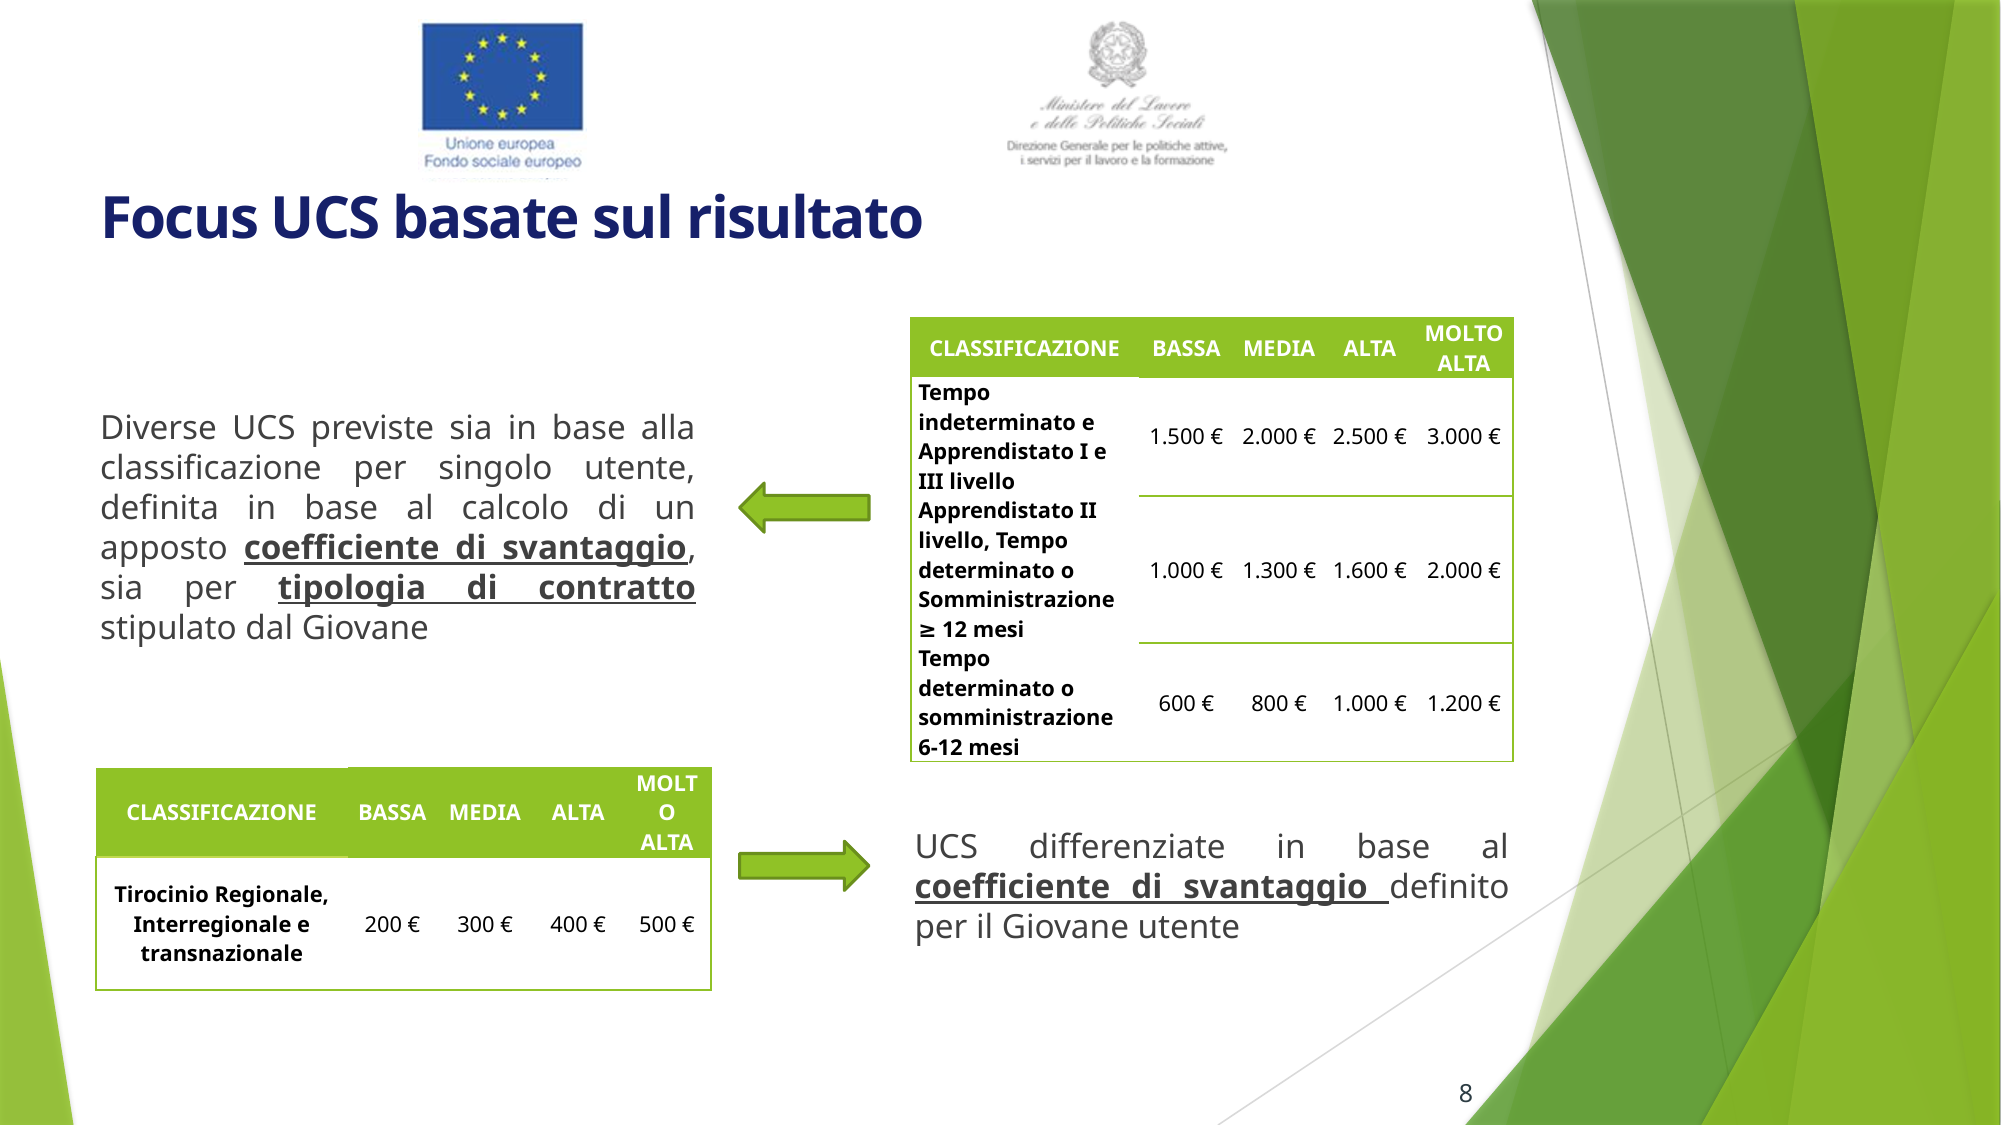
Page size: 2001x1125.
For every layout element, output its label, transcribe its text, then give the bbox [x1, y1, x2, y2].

table_cell Tirocinio Regionale, Interregionale e transnazionale [97, 858, 348, 989]
table_header CLASSIFICAZIONE [96, 768, 348, 856]
table_header MEDIA [1234, 319, 1324, 377]
table_cell 2.000 € [1234, 378, 1324, 495]
table_header MEDIA [437, 769, 533, 856]
picture [418, 19, 587, 172]
picture [1007, 19, 1237, 172]
table_cell Tempo indeterminato e Apprendistato I e III livello [912, 377, 1139, 496]
table_cell 1.600 € [1324, 497, 1415, 642]
table_header CLASSIFICAZIONE [912, 319, 1139, 377]
table_header MOLTO ALTA [623, 769, 710, 856]
table_cell 1.500 € [1139, 378, 1234, 495]
table_header ALTA [533, 769, 623, 856]
text_box [738, 839, 871, 892]
table_header ALTA [1324, 319, 1415, 377]
table_cell 400 € [533, 858, 623, 989]
table_cell 1.000 € [1324, 644, 1415, 761]
title Focus UCS basate sul risultato [85, 172, 1588, 290]
table_cell Apprendistato II livello, Tempo determinato o Somministrazione ≥ 12 mesi [912, 496, 1139, 643]
table_cell 1.300 € [1234, 497, 1324, 642]
table_cell 800 € [1234, 644, 1324, 761]
table_cell 300 € [437, 858, 533, 989]
table_cell 2.000 € [1415, 497, 1512, 642]
text_box UCS differenziate in base al coefficiente di svantaggio definito per il Giovane utente [899, 817, 1525, 953]
text_box [738, 481, 871, 534]
table_cell 500 € [623, 858, 710, 989]
table_cell 1.200 € [1415, 644, 1512, 761]
table_header MOLTO ALTA [1415, 319, 1512, 377]
table_header BASSA [1139, 319, 1234, 377]
text_box Diverse UCS previste sia in base alla classificazione per singolo utente, definita in base al calcolo di un apposto coefficiente di svantaggio, sia per tipologia di contratto stipulato dal Giovane [85, 399, 712, 654]
table_cell Tempo determinato o somministrazione 6-12 mesi [912, 643, 1139, 761]
table_cell 1.000 € [1139, 497, 1234, 642]
table_cell 3.000 € [1415, 378, 1512, 495]
table_header BASSA [348, 769, 437, 856]
table_cell 2.500 € [1324, 378, 1415, 495]
table_cell 600 € [1139, 644, 1234, 761]
table_cell 200 € [348, 858, 437, 989]
